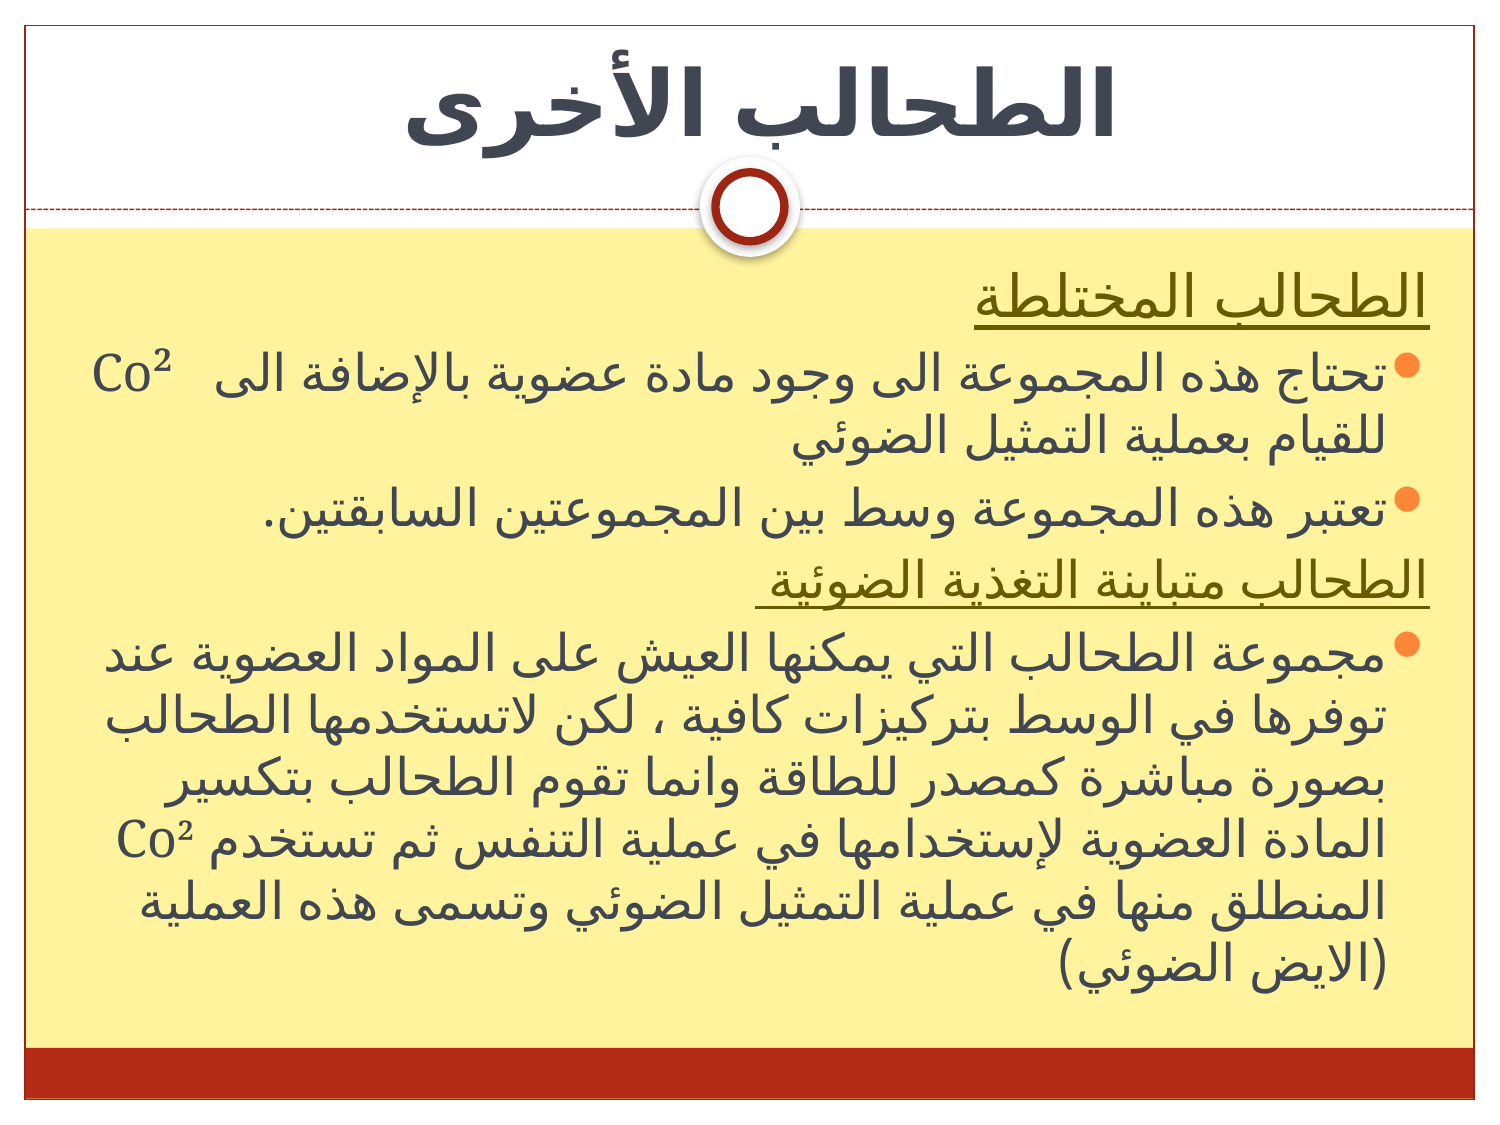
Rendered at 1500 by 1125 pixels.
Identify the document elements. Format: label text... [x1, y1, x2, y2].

list الطحالب المختلطة تحتاج هذه المجموعة الى وجود مادة عضوية بالإضافة الى Co² للقيام بعملية التمثيل الضوئي تعتبر هذه المجموعة وسط بين المجموعتين السابقتين. الطحالب متباينة التغذية الضوئية مجموعة الطحالب التي يمكنها العيش على المواد العضوية عند توفرها في الوسط بتركيزات كافية ، لكن لاتستخدمها الطحالب بصورة مباشرة كمصدر للطاقة وانما تقوم الطحالب بتكسير المادة العضوية لإستخدامها في عملية التنفس ثم تستخدم Co² المنطلق منها في عملية التمثيل الضوئي وتسمى هذه العملية (الايض الضوئي) [49, 250, 1445, 1001]
title الطحالب الأخرى [49, 37, 1450, 162]
